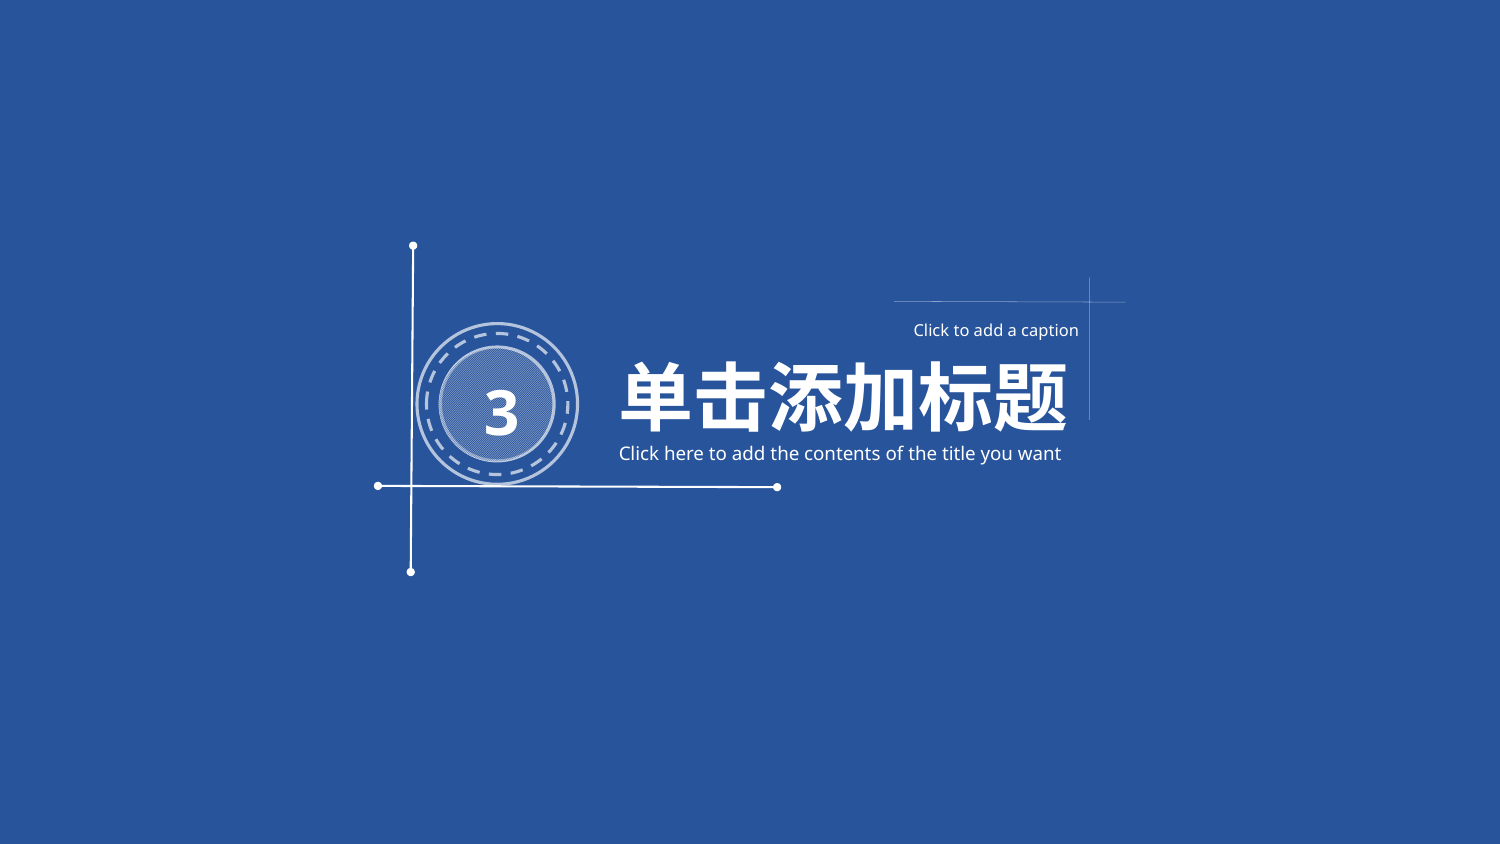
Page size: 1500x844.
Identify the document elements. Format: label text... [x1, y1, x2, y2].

text_box 单击添加标题 [603, 343, 1084, 433]
text_box Click to add a caption [898, 312, 1089, 347]
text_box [416, 323, 578, 485]
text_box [410, 245, 414, 572]
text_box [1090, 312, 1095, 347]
text_box Click here to add the contents of the title you want [603, 433, 1098, 472]
